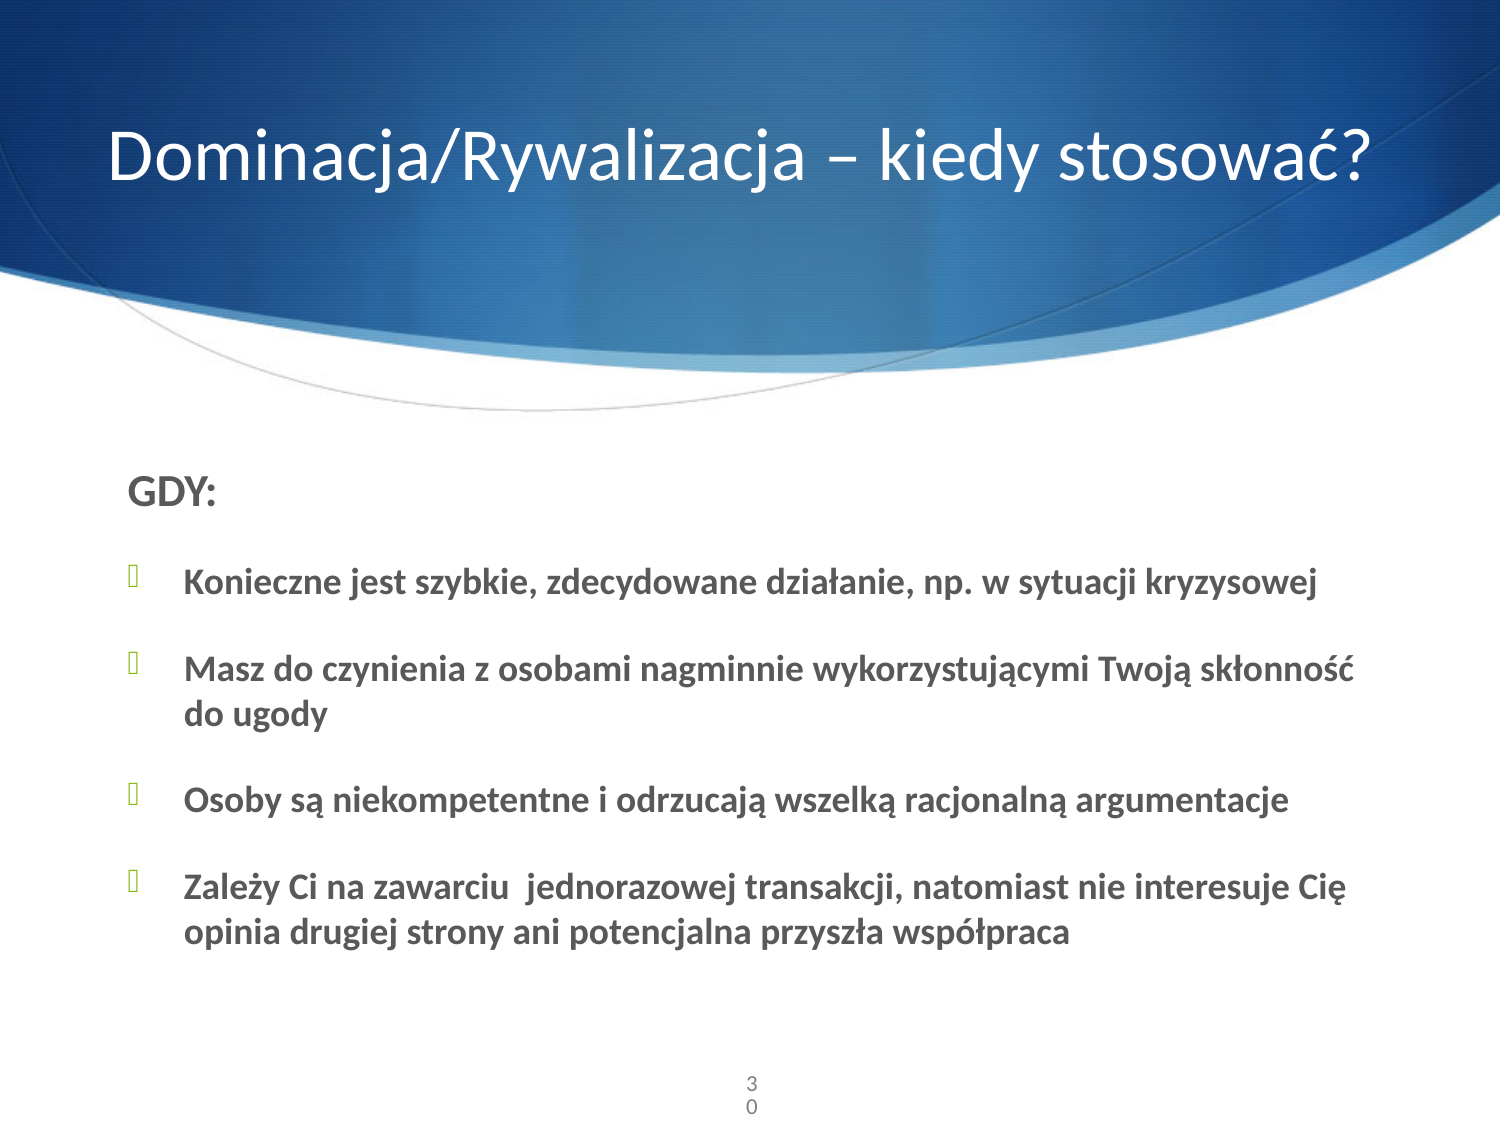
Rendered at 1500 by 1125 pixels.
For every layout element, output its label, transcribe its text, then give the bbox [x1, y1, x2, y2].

list GDY: Konieczne jest szybkie, zdecydowane działanie, np. w sytuacji kryzysowej Masz do czynienia z osobami nagminnie wykorzystującymi Twoją skłonność do ugody Osoby są niekompetentne i odrzucają wszelką racjonalną argumentacje Zależy Ci na zawarciu jednorazowej transakcji, natomiast nie interesuje Cię opinia drugiej strony ani potencjalna przyszła współpraca [121, 454, 1379, 991]
slide_number 30 [730, 1062, 769, 1103]
title Dominacja/Rywalizacja – kiedy stosować? [75, 0, 1425, 301]
picture [0, 0, 1500, 1125]
